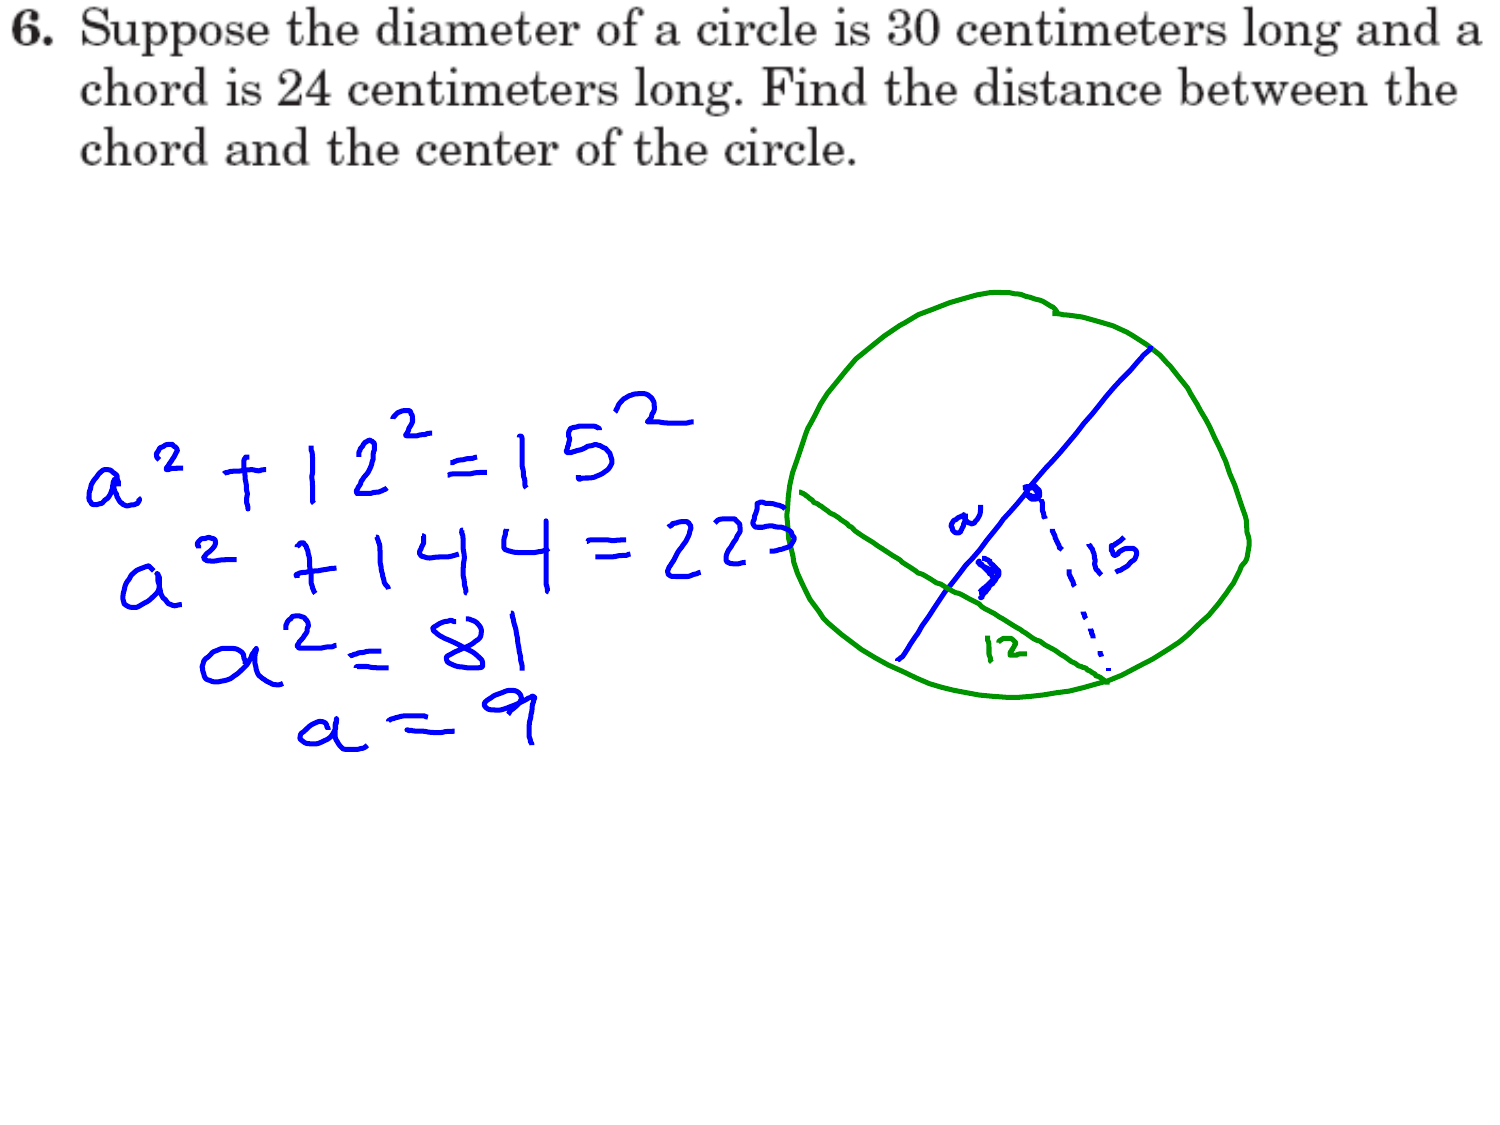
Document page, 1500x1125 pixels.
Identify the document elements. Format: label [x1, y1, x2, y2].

text_box [949, 491, 1029, 589]
text_box [1040, 499, 1046, 519]
text_box [88, 393, 795, 750]
text_box [1022, 484, 1041, 500]
text_box [799, 493, 1103, 699]
text_box [998, 637, 1027, 656]
text_box [799, 291, 1149, 585]
picture [0, 0, 1500, 181]
text_box [1110, 536, 1138, 573]
text_box [1082, 611, 1087, 620]
text_box [1068, 569, 1076, 587]
text_box [986, 635, 993, 663]
text_box [799, 491, 1108, 685]
text_box [1089, 628, 1094, 639]
text_box [1088, 544, 1102, 576]
text_box [977, 557, 1000, 599]
text_box [1051, 528, 1063, 551]
text_box [956, 347, 1250, 682]
text_box [1031, 345, 1152, 487]
text_box [896, 589, 953, 661]
text_box [950, 504, 982, 534]
